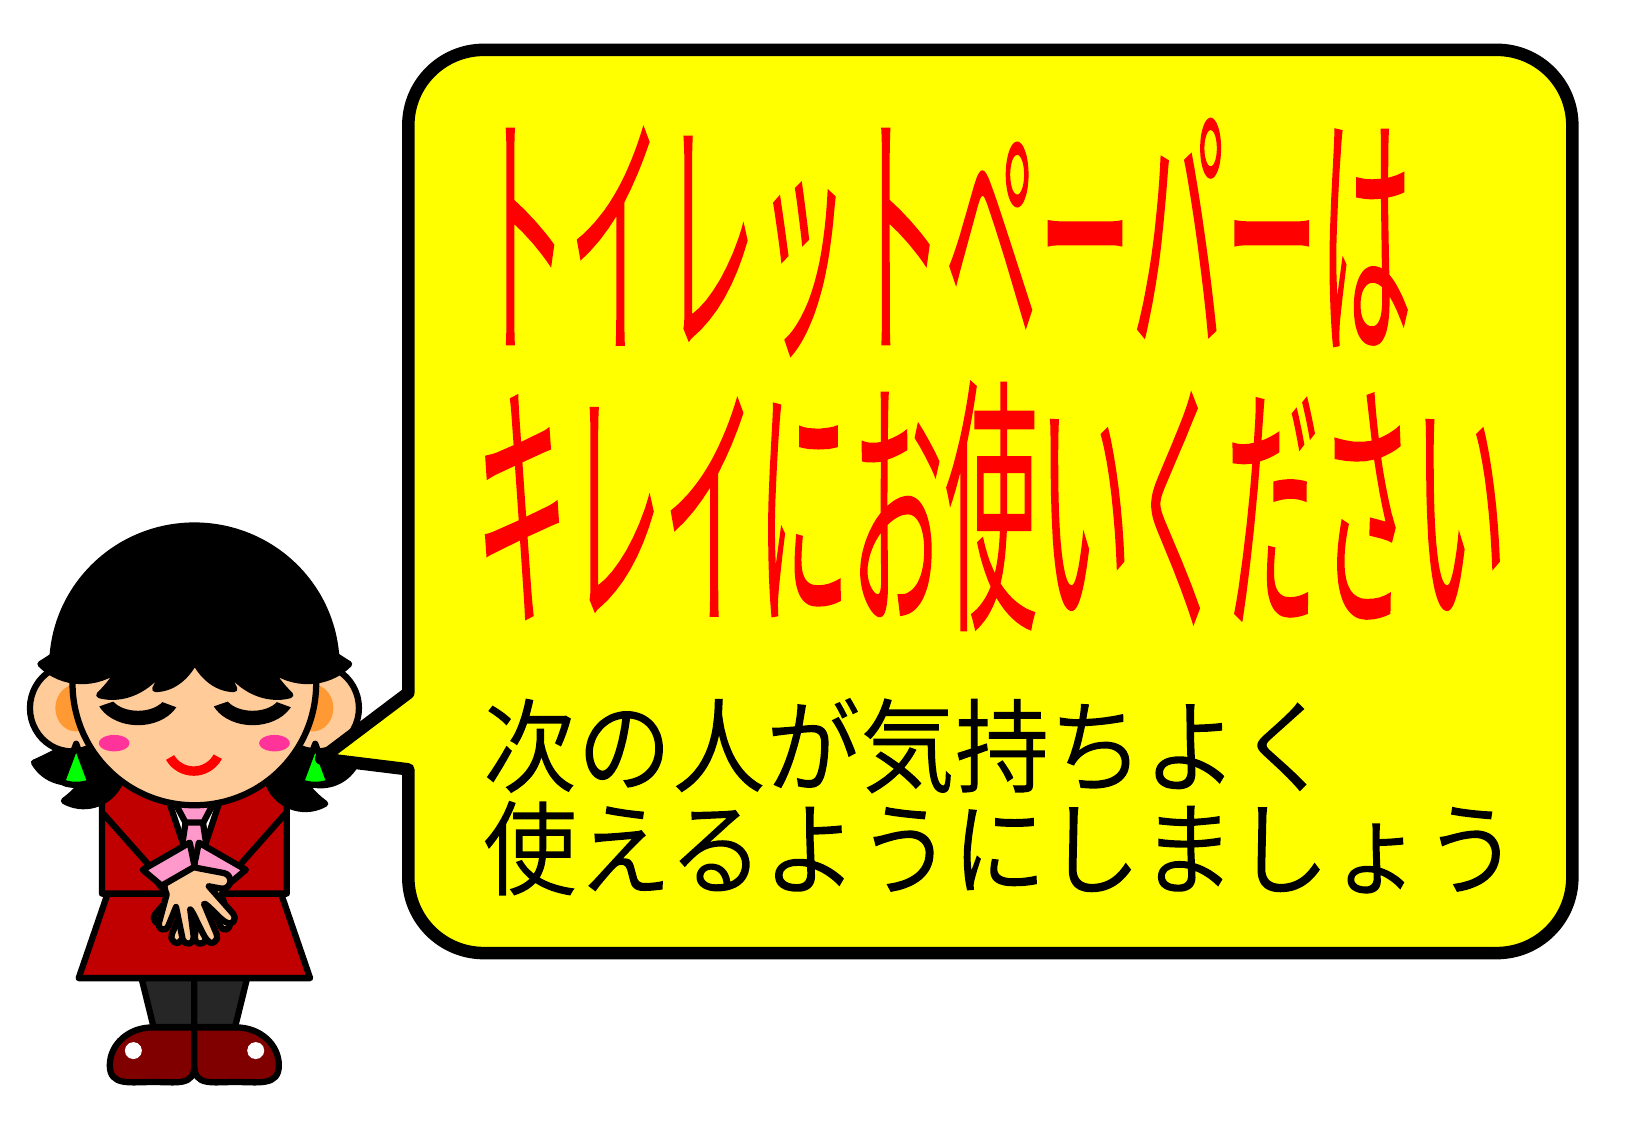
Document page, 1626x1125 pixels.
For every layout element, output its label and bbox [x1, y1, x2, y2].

text_box [29, 525, 360, 1083]
text_box [364, 47, 1575, 956]
